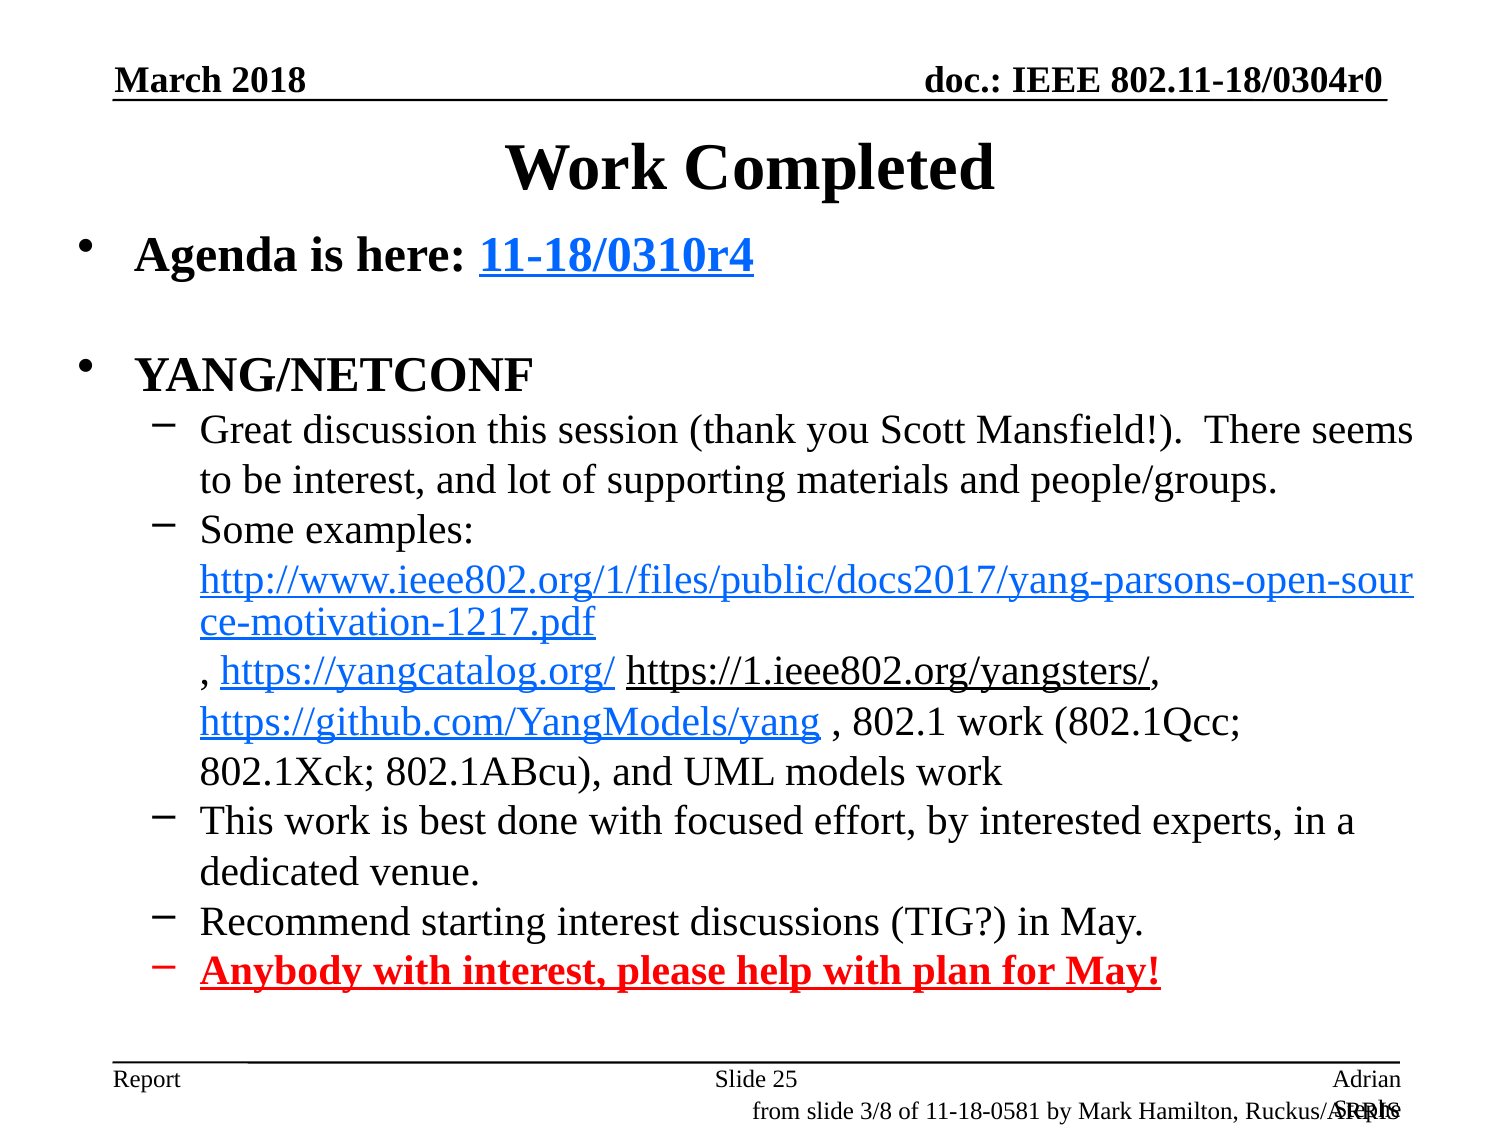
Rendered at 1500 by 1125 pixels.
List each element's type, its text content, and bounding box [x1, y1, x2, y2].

slide_number Slide 25 [711, 1061, 801, 1093]
footer Adrian Stephens, Intel Corporation [1324, 1061, 1402, 1093]
list Agenda is here: 11-18/0310r4 YANG/NETCONF Great discussion this session (thank you Scott Mansfield!). There seems to be interest, and lot of supporting materials and people/groups. Some examples: http://www.ieee802.org/1/files/public/docs2017/yang-parsons-open-source-motivation-1217.pdf, https://yangcatalog.org/ https://1.ieee802.org/yangsters/, https://github.com/YangModels/yang , 802.1 work (802.1Qcc; 802.1Xck; 802.1ABcu), and UML models work This work is best done with focused effort, by interested experts, in a dedicated venue. Recommend starting interest discussions (TIG?) in May. Anybody with interest, please help with plan for May! [62, 213, 1438, 1039]
text_box from slide 3/8 of 11-18-0581 by Mark Hamilton, Ruckus/ARRIS [343, 1087, 1417, 1125]
title Work Completed [112, 112, 1388, 213]
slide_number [114, 54, 374, 101]
